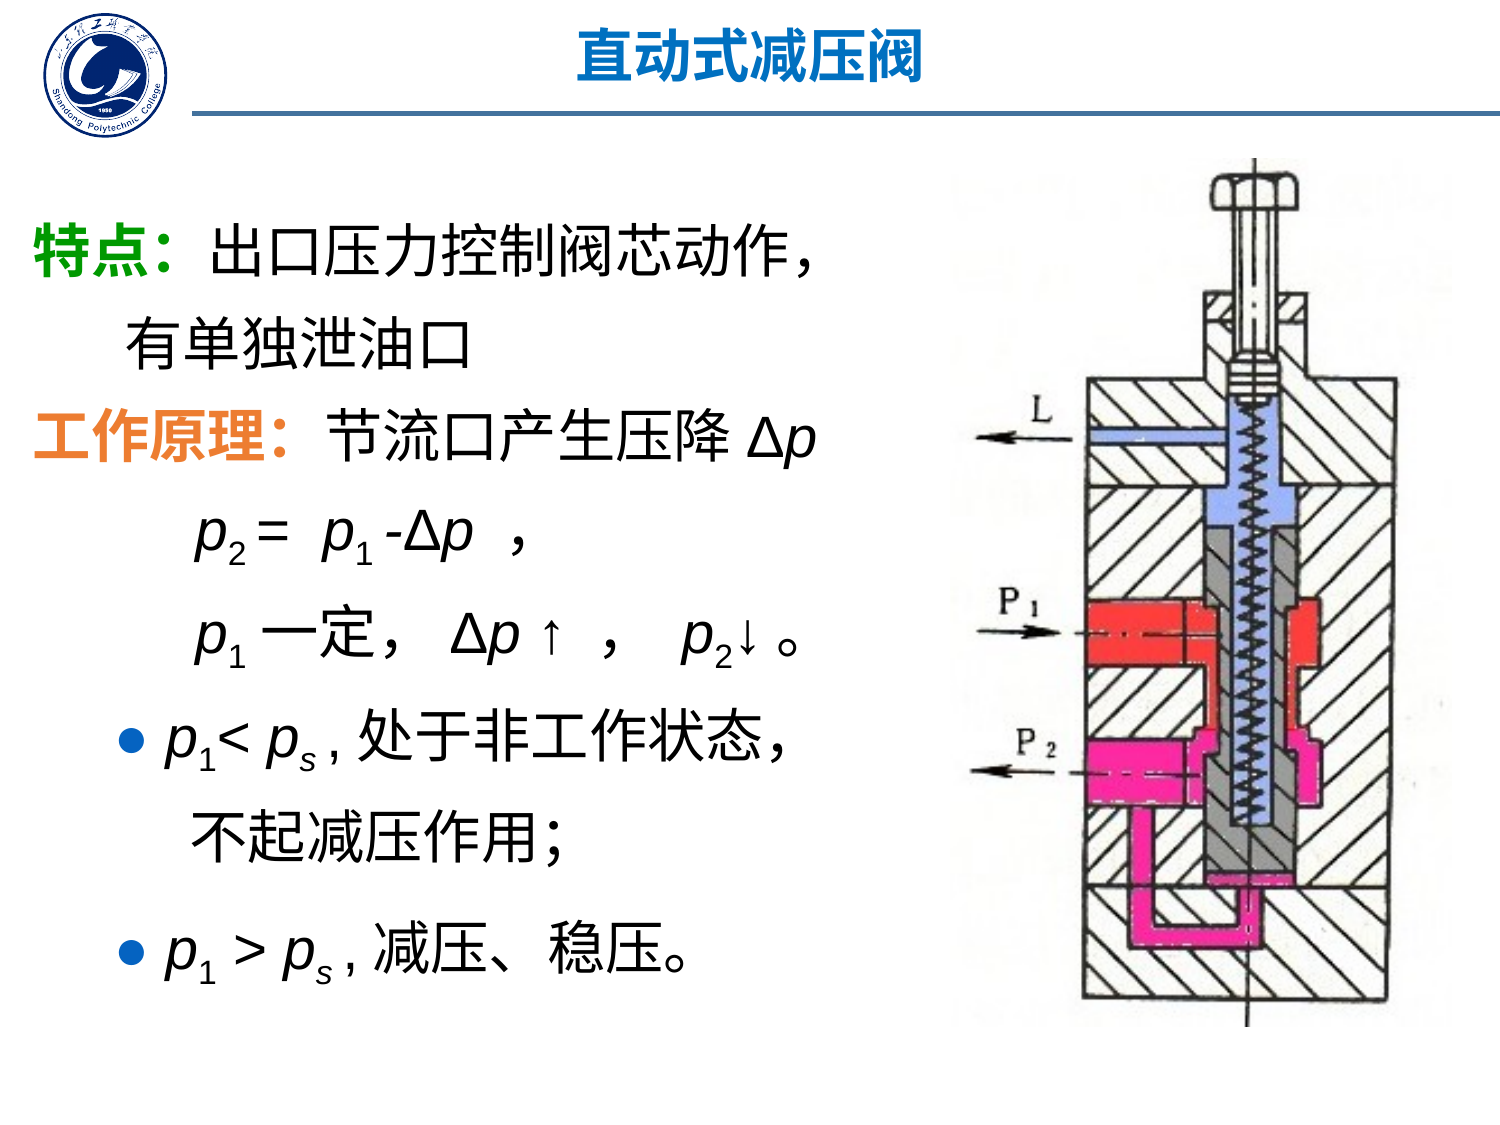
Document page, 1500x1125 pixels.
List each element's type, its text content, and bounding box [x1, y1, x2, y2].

picture [43, 7, 174, 138]
picture [950, 157, 1453, 1028]
text_box 直动式减压阀 [178, 11, 1322, 97]
text_box 特点：出口压力控制阀芯动作， 有单独泄油口 工作原理：节流口产生压降Δp p2 = p1 -Δp ， p1一定，Δp ↑ ， p2↓。 ● p1< ps ,处于非工作状态， 不起减压作用； ● p1 > ps ,减压、稳压。 [17, 196, 945, 946]
